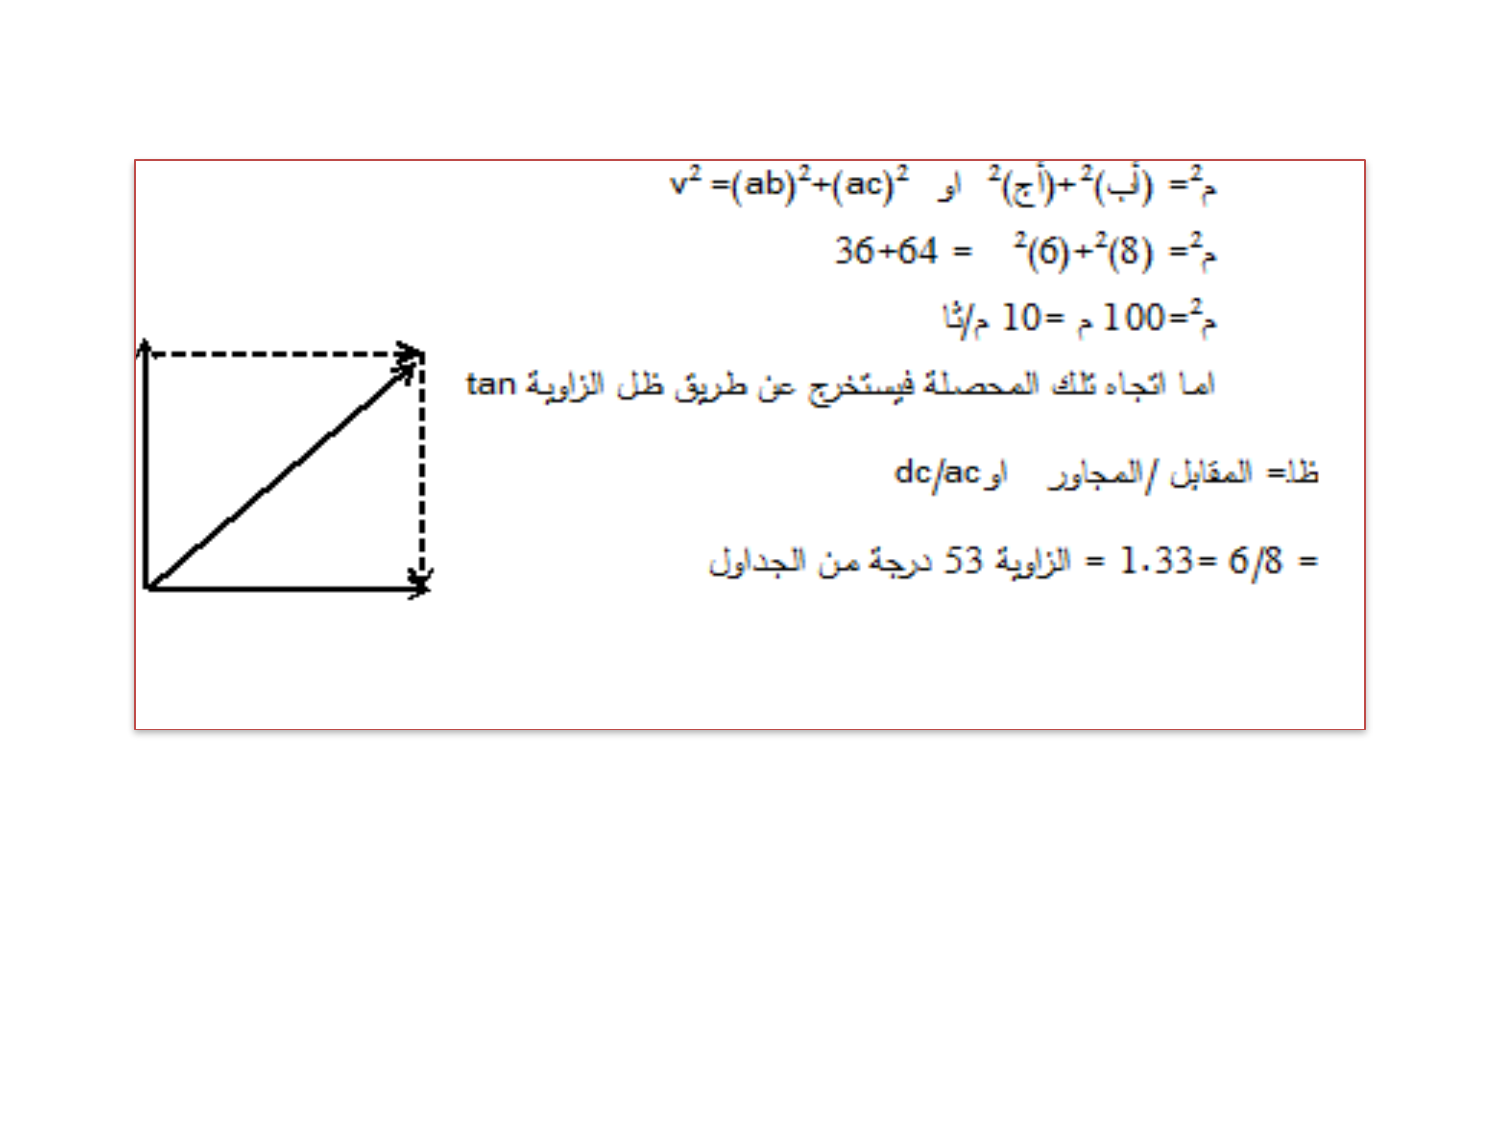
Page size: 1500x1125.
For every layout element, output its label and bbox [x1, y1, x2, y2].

picture [135, 160, 1365, 730]
